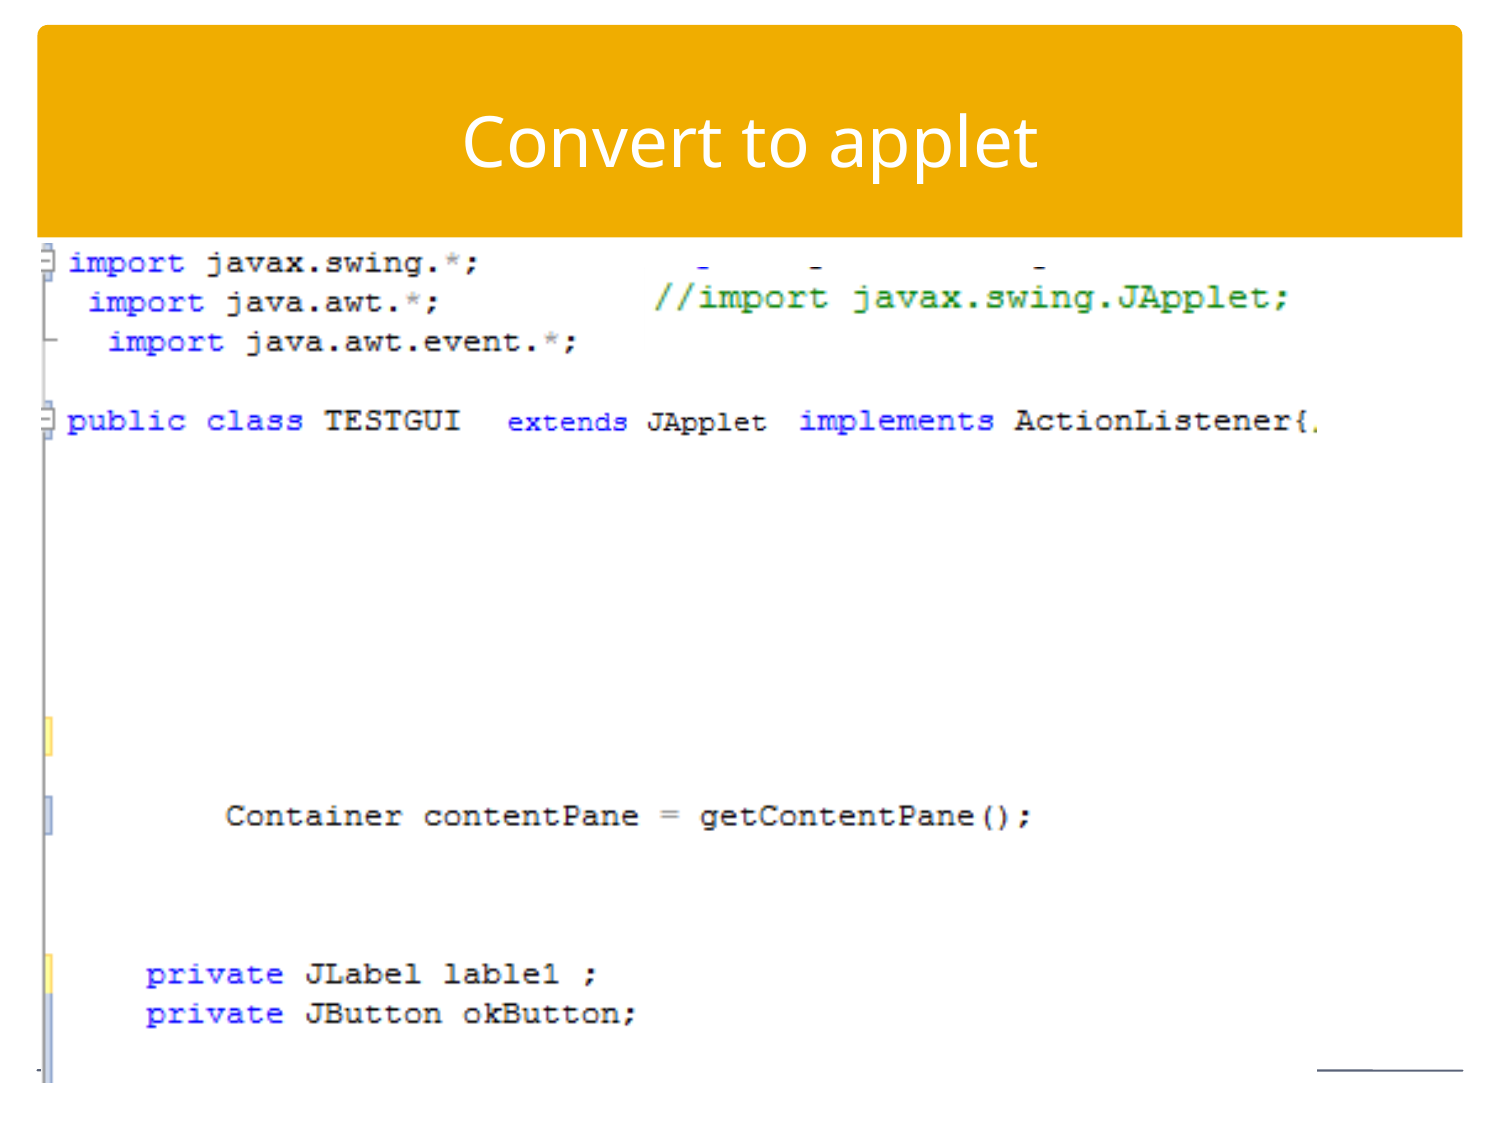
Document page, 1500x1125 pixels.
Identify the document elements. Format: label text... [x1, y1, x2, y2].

title Convert to applet [49, 44, 1451, 233]
picture [40, 243, 1455, 1083]
